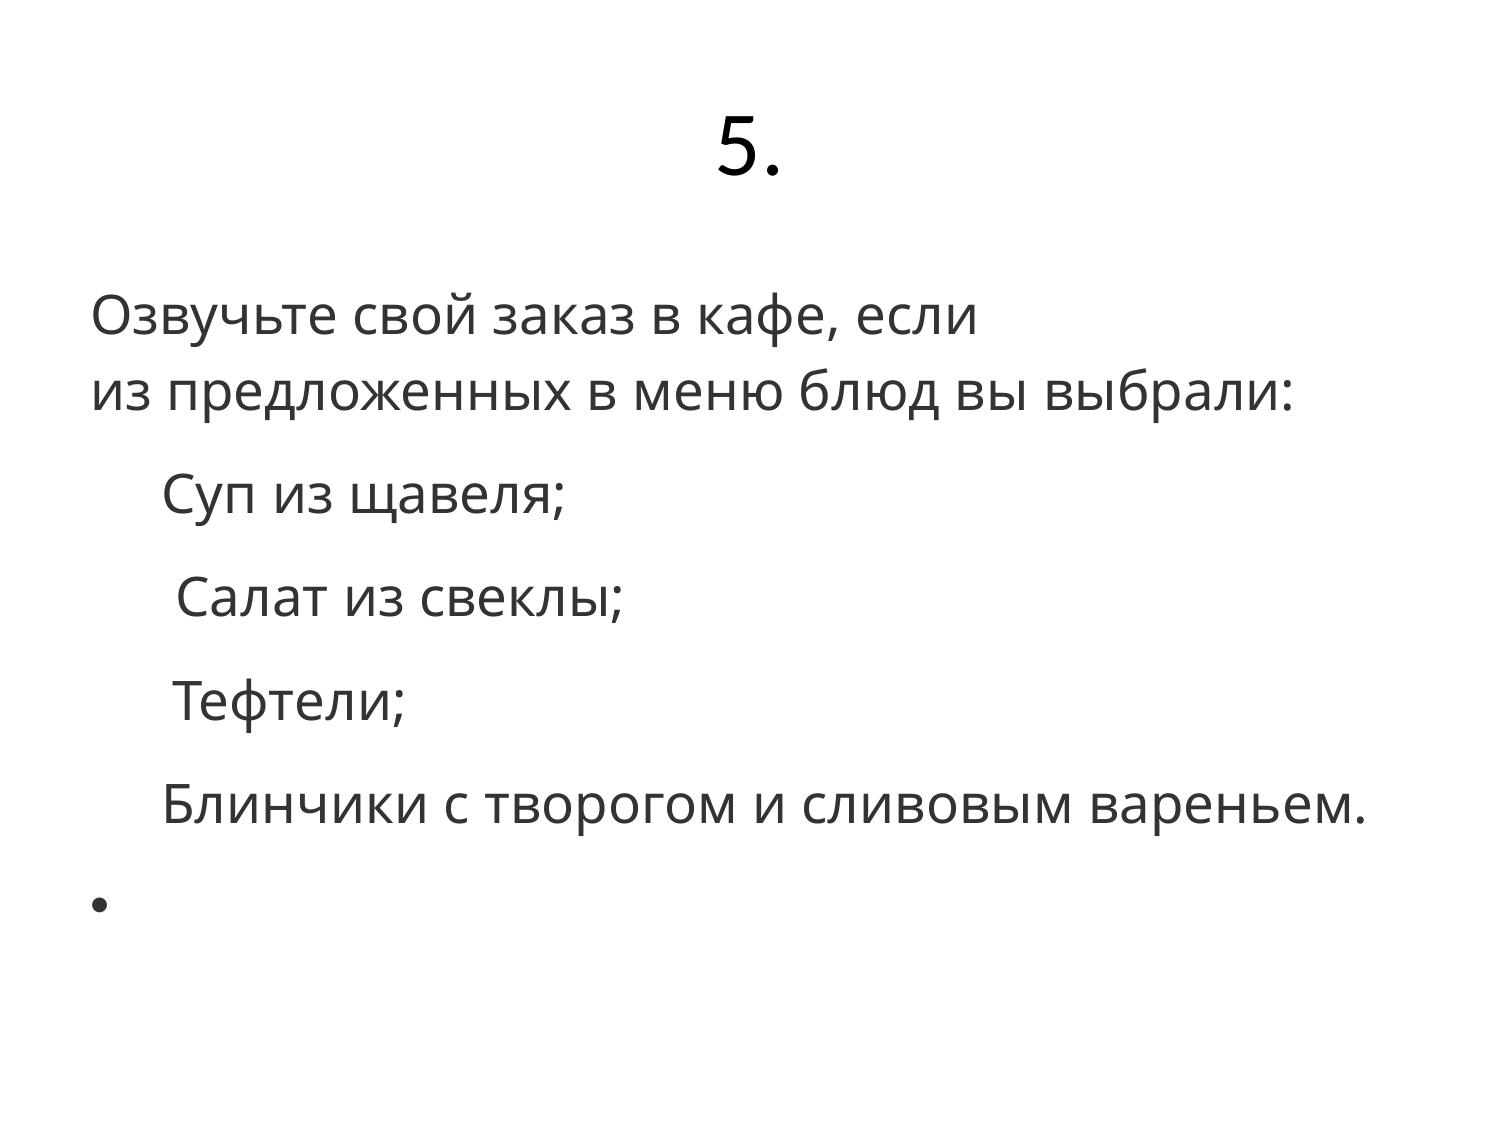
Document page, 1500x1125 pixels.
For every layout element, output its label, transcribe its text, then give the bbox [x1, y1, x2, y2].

list Озвучьте свой заказ в кафе, если из предложенных в меню блюд вы выбрали: Суп из щавеля; Салат из свеклы; Тефтели; Блинчики с творогом и сливовым вареньем. [75, 262, 1425, 1005]
title 5. [75, 45, 1425, 233]
